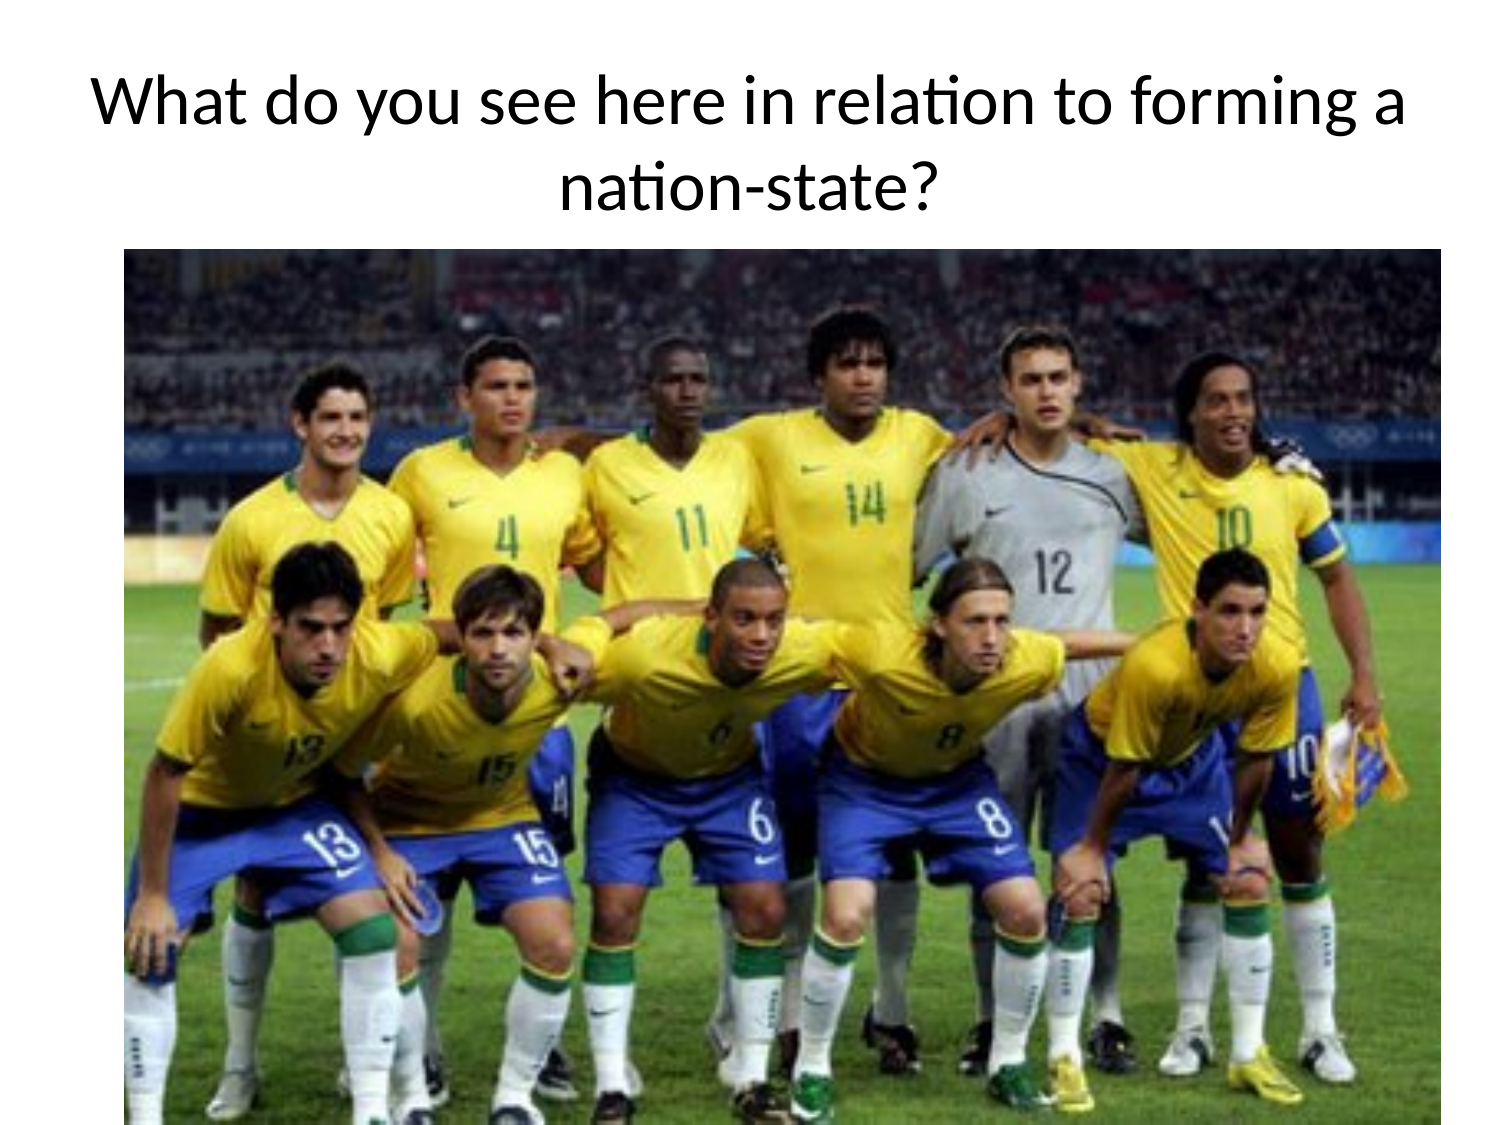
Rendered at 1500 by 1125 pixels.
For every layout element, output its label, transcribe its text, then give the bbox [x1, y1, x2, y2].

picture [124, 249, 1441, 1125]
title What do you see here in relation to forming a nation-state? [75, 45, 1425, 233]
